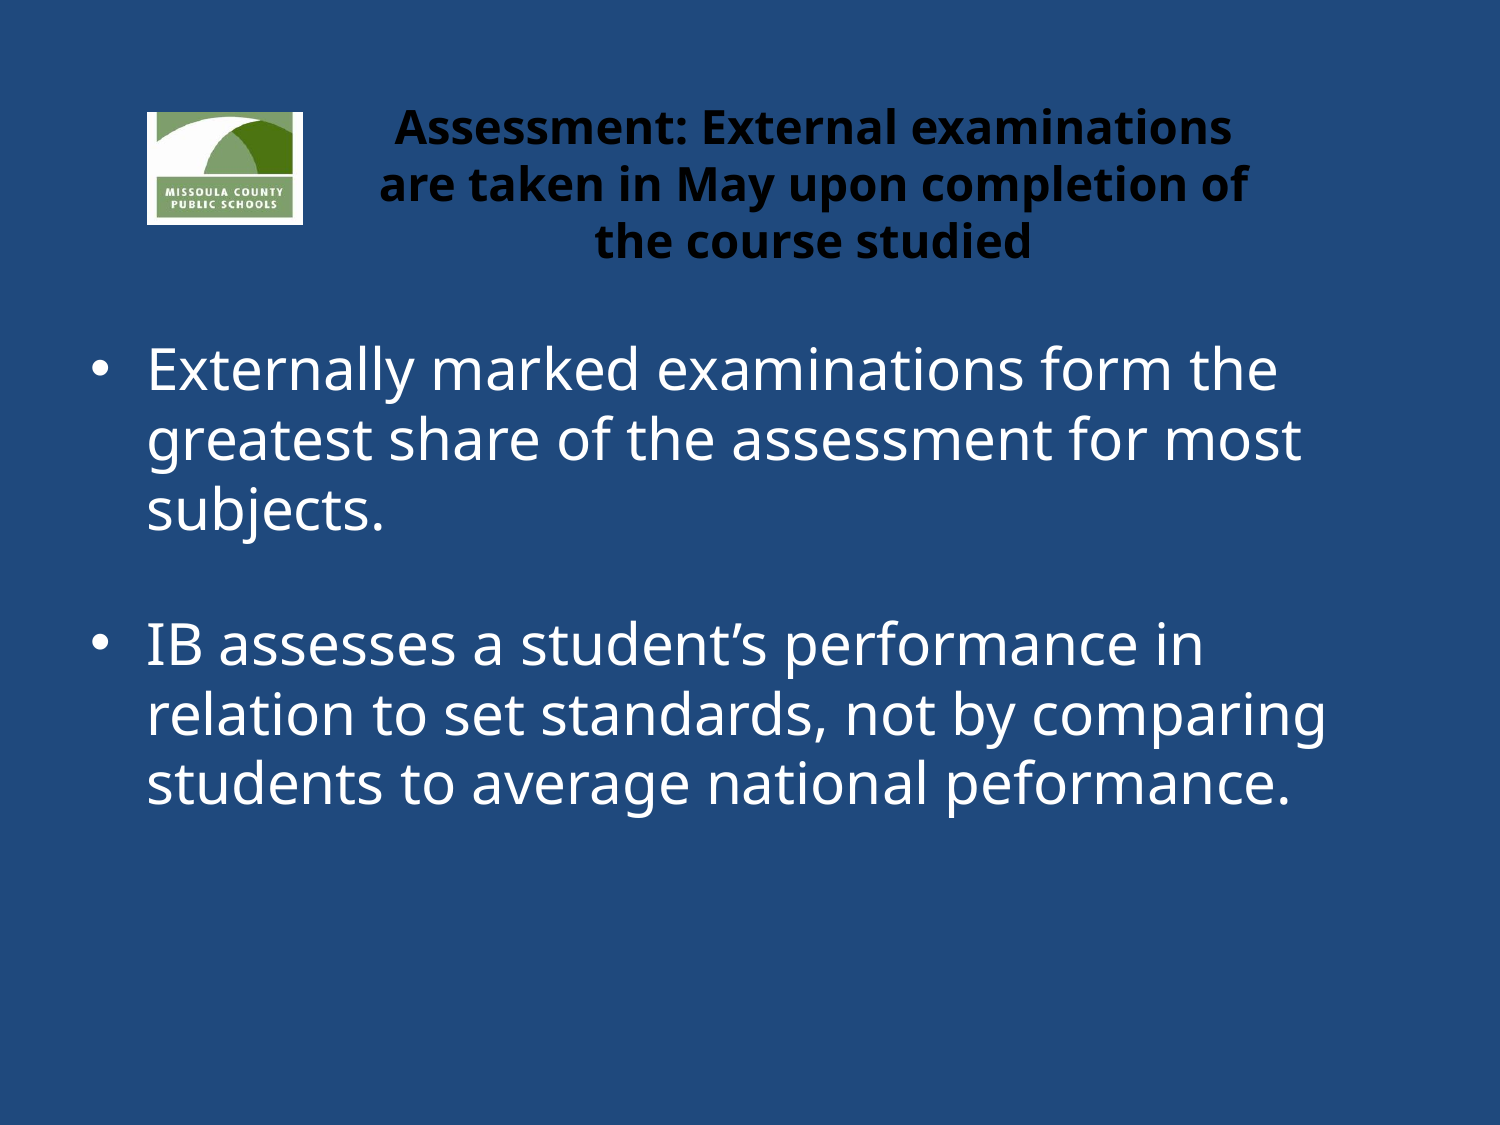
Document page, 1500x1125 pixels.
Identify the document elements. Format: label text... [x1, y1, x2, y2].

list Externally marked examinations form the greatest share of the assessment for most subjects. IB assesses a student’s performance in relation to set standards, not by comparing students to average national peformance. [75, 324, 1425, 913]
title Assessment: External examinations are taken in May upon completion of the course studied [337, 87, 1290, 275]
picture [146, 112, 304, 226]
